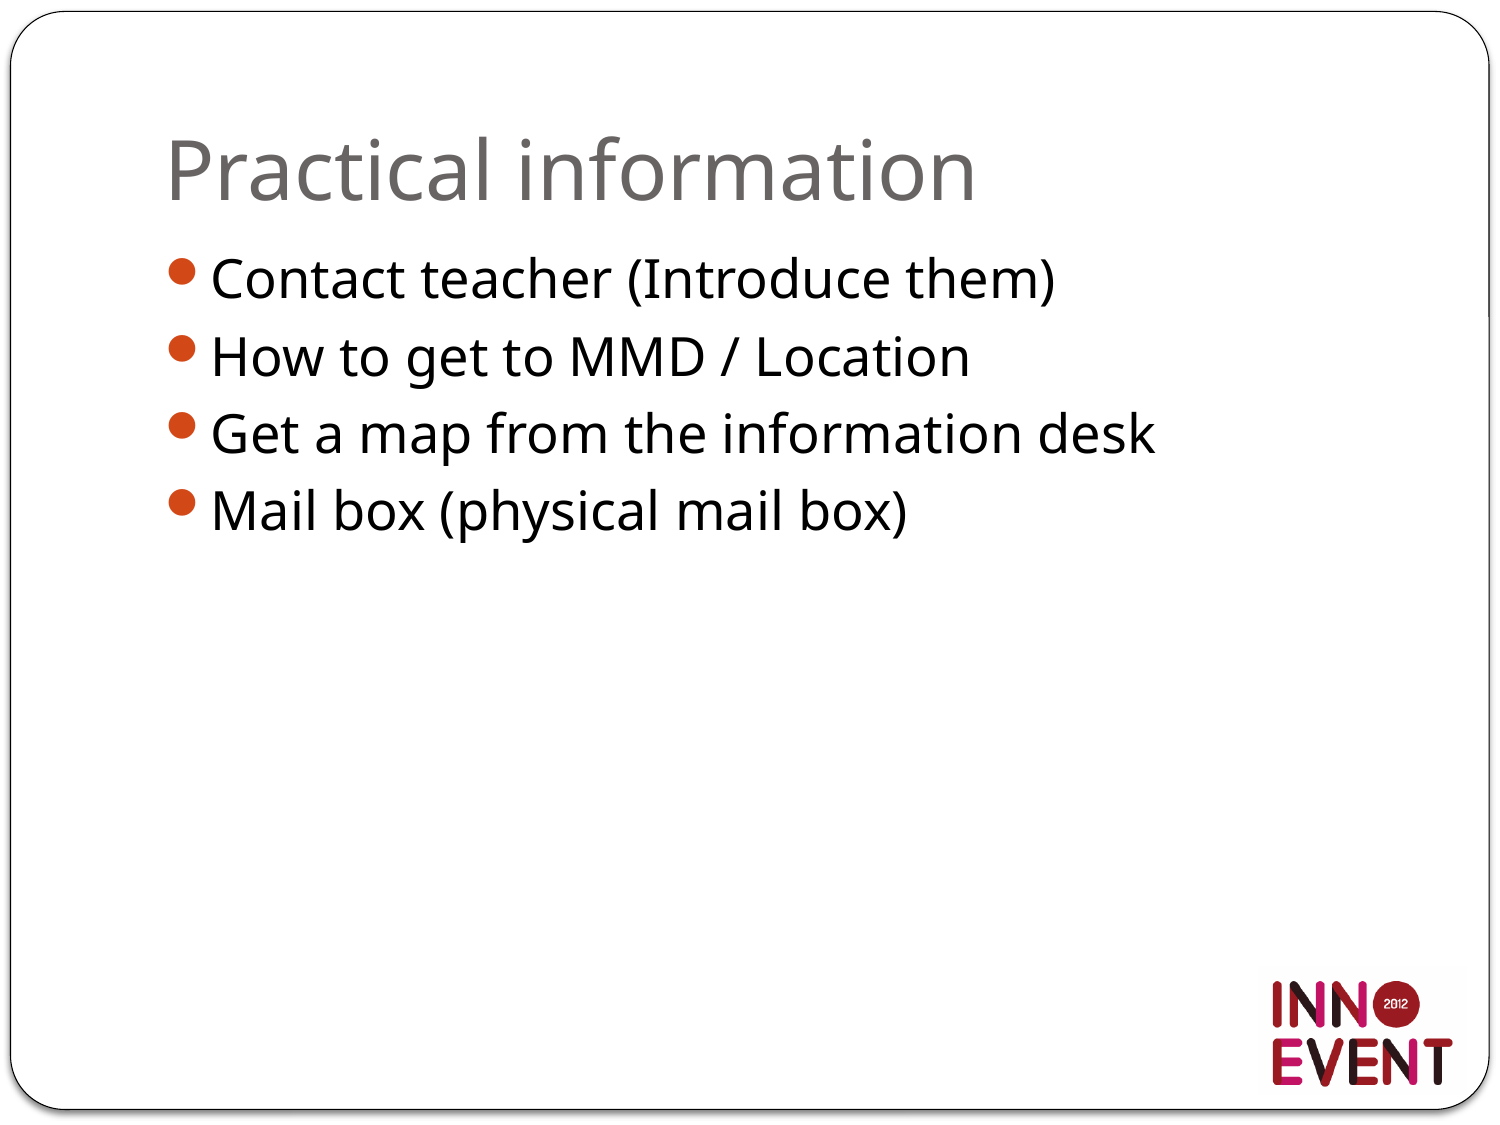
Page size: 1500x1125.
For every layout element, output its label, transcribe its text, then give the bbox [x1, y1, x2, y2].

list Contact teacher (Introduce them) How to get to MMD / Location Get a map from the information desk Mail box (physical mail box) [150, 237, 1425, 988]
title Practical information [150, 45, 1425, 233]
picture [1258, 966, 1467, 1096]
